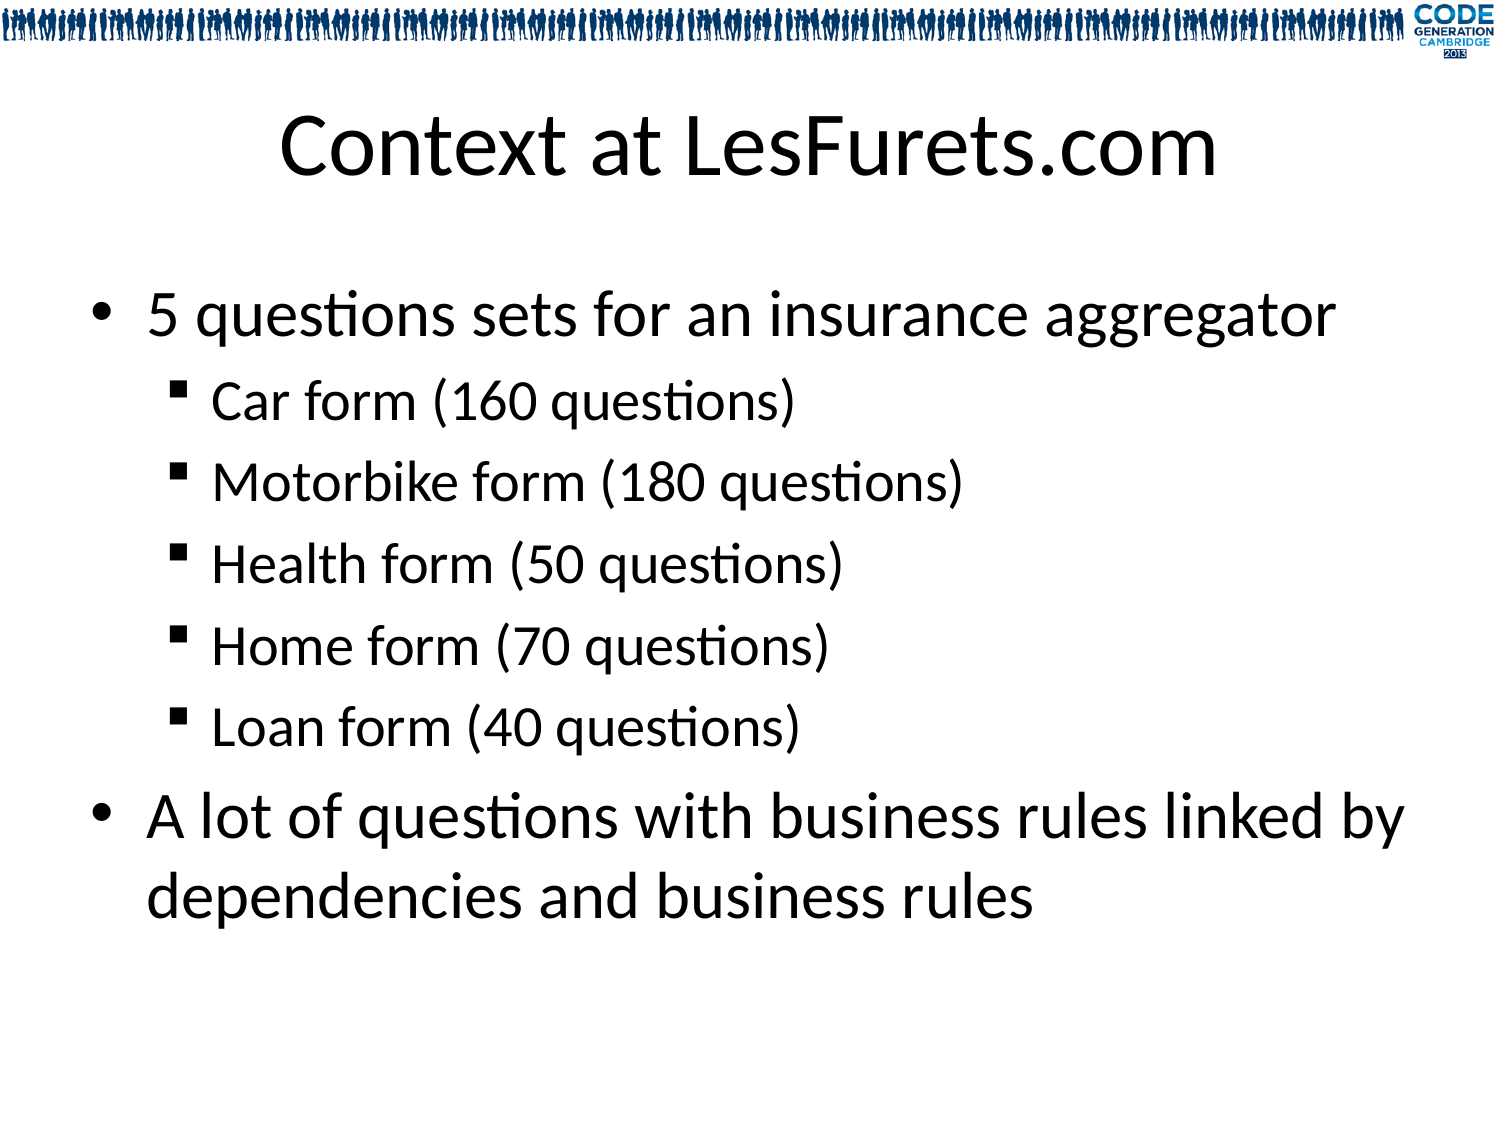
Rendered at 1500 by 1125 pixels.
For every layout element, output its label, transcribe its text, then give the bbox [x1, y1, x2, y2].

picture [0, 0, 1500, 75]
title Context at LesFurets.com [75, 45, 1425, 233]
list 5 questions sets for an insurance aggregator Car form (160 questions) Motorbike form (180 questions) Health form (50 questions) Home form (70 questions) Loan form (40 questions) A lot of questions with business rules linked by dependencies and business rules [75, 262, 1425, 1005]
